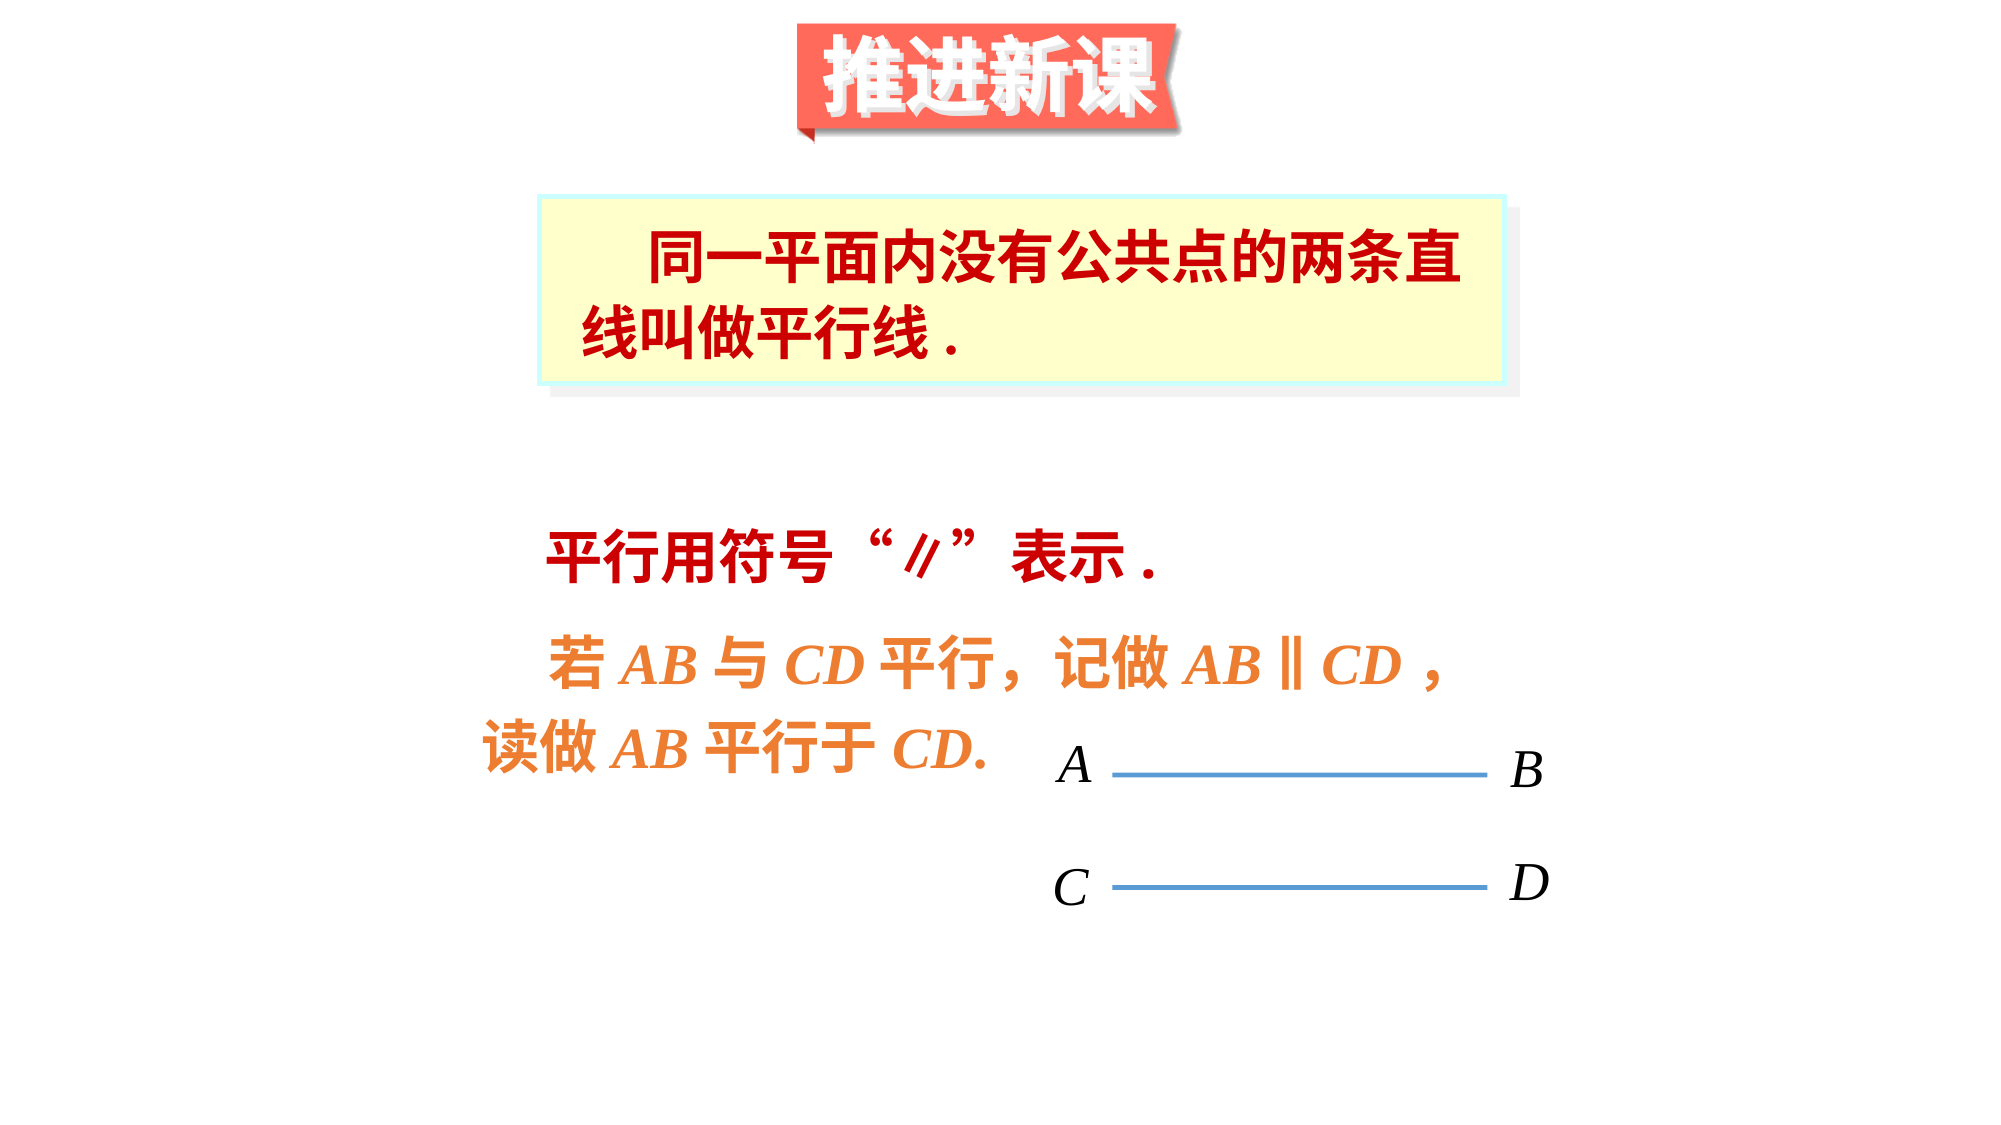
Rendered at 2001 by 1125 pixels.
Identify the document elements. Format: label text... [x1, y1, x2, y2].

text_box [787, 0, 1236, 225]
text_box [1045, 733, 1560, 920]
text_box 同一平面内没有公共点的两条直线叫做平行线. [539, 196, 1505, 384]
text_box 若AB与CD平行，记做AB ∥ CD，读做AB平行于CD. [466, 604, 1497, 788]
text_box 平行用符号“∥”表示. [462, 512, 1342, 598]
